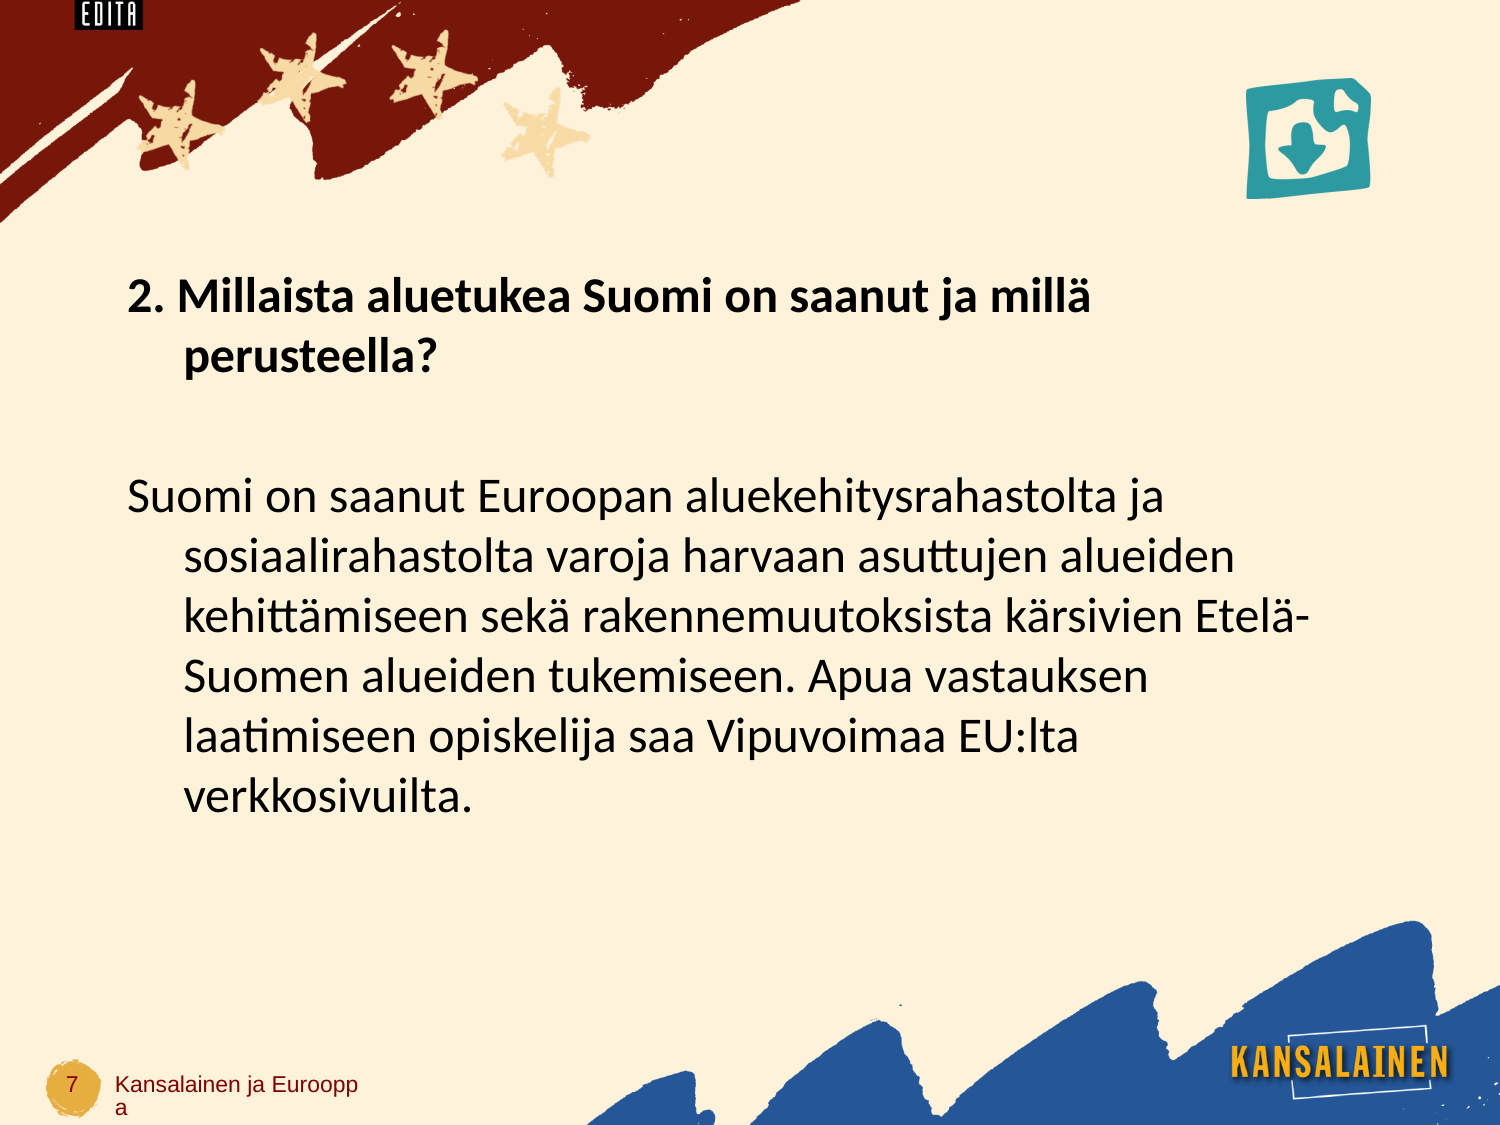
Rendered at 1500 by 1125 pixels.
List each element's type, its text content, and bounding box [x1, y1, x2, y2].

slide_number 7 [37, 1062, 99, 1125]
picture [0, 0, 1500, 1125]
footer Kansalainen ja Eurooppa [99, 1062, 376, 1125]
list 2. Millaista aluetukea Suomi on saanut ja millä perusteella? Suomi on saanut Euroopan aluekehitysrahastolta ja sosiaalirahastolta varoja harvaan asuttujen alueiden kehittämiseen sekä rakennemuutoksista kärsivien Etelä-Suomen alueiden tukemiseen. Apua vastauksen laatimiseen opiskelija saa Vipuvoimaa EU:lta verkkosivuilta. [111, 255, 1351, 1088]
